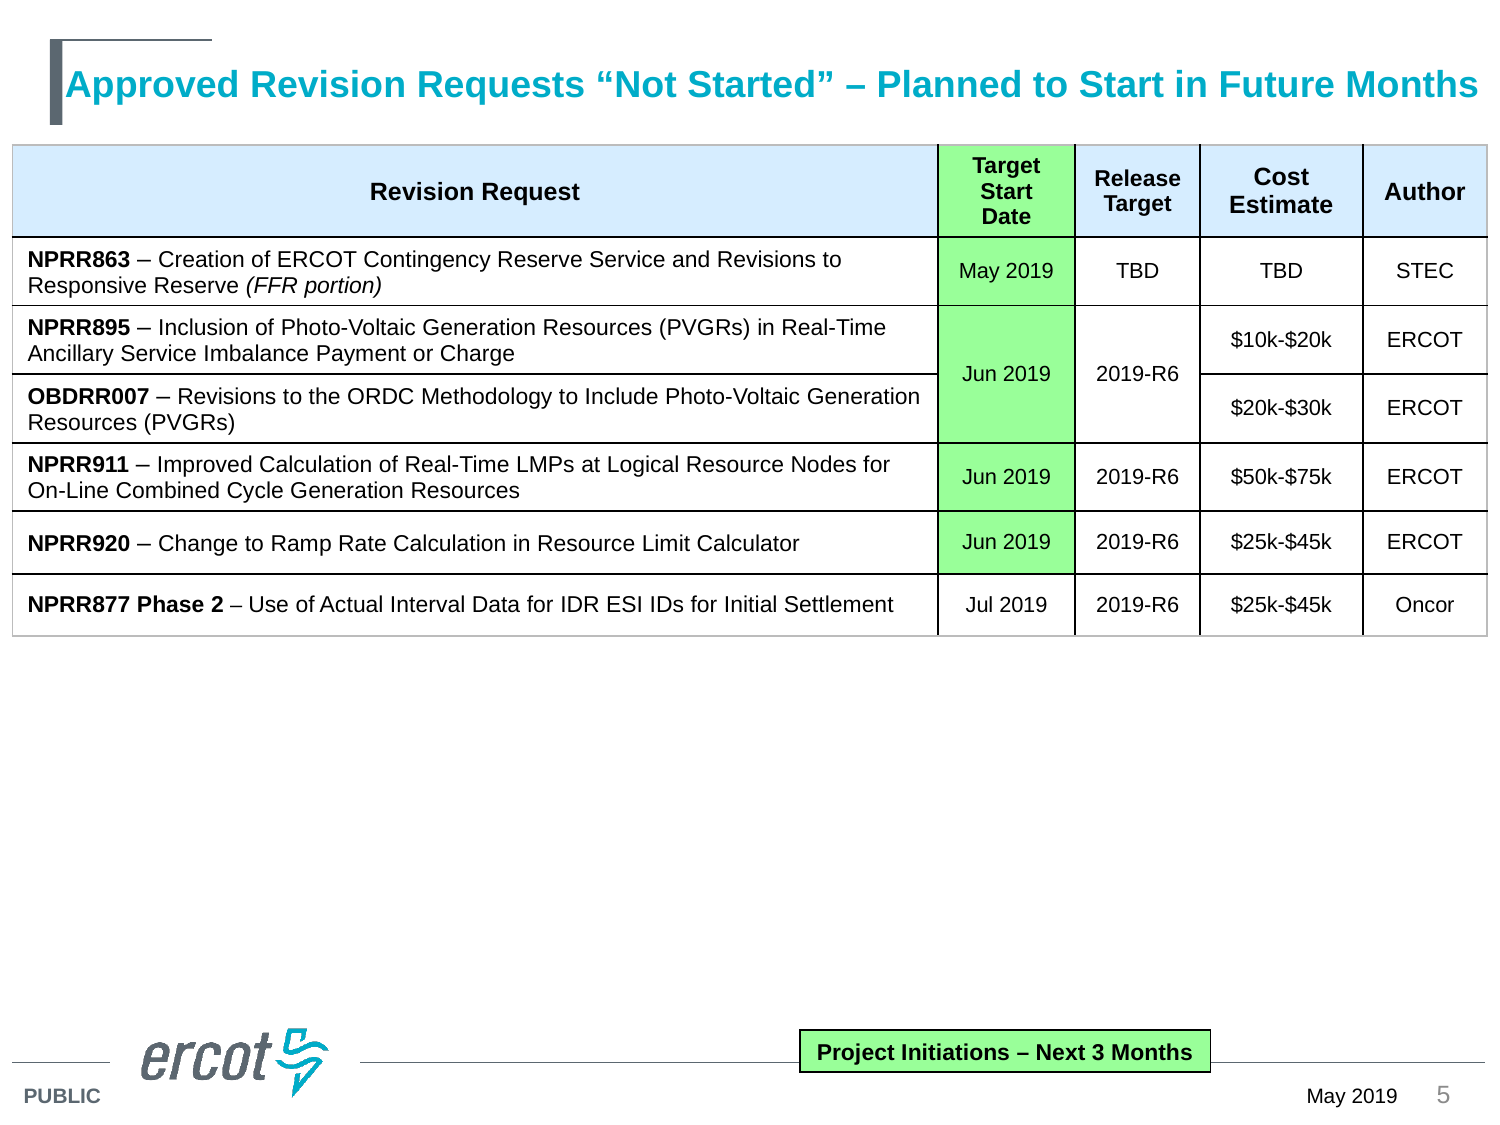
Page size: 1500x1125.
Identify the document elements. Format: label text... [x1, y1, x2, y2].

table_header Cost Estimate [1201, 146, 1362, 236]
table_cell $20k-$30k [1201, 375, 1362, 442]
table_cell $10k-$20k [1201, 306, 1362, 373]
table_cell Jul 2019 [939, 575, 1074, 635]
table_cell NPRR895 – Inclusion of Photo-Voltaic Generation Resources (PVGRs) in Real-Time Ancillary Service Imbalance Payment or Charge [13, 306, 937, 373]
table_cell NPRR877 Phase 2 – Use of Actual Interval Data for IDR ESI IDs for Initial Settlement [13, 575, 937, 635]
table_cell STEC [1364, 238, 1486, 305]
table_header Target Start Date [939, 146, 1074, 236]
table_cell $25k-$45k [1201, 575, 1362, 635]
table_cell 2019-R6 [1076, 306, 1199, 442]
table_cell Jun 2019 [939, 444, 1074, 510]
table_cell OBDRR007 – Revisions to the ORDC Methodology to Include Photo-Voltaic Generation Resources (PVGRs) [13, 375, 937, 442]
table_header Release Target [1076, 146, 1199, 236]
table_cell ERCOT [1364, 306, 1486, 373]
table_cell 2019-R6 [1076, 444, 1199, 510]
table_cell $50k-$75k [1201, 444, 1362, 510]
text_box Project Initiations – Next 3 Months [800, 1029, 1211, 1073]
table_cell TBD [1201, 238, 1362, 305]
table_cell May 2019 [939, 238, 1074, 305]
picture [137, 1024, 332, 1100]
table_cell Jun 2019 [939, 306, 1074, 442]
table_cell Jun 2019 [939, 512, 1074, 573]
table_cell Oncor [1364, 575, 1486, 635]
table_cell $25k-$45k [1201, 512, 1362, 573]
table_cell NPRR911 – Improved Calculation of Real-Time LMPs at Logical Resource Nodes for On-Line Combined Cycle Generation Resources [13, 444, 937, 510]
table_header Revision Request [13, 146, 937, 236]
table_cell ERCOT [1364, 444, 1486, 510]
table_cell NPRR863 – Creation of ERCOT Contingency Reserve Service and Revisions to Responsive Reserve (FFR portion) [13, 238, 937, 305]
title Approved Revision Requests “Not Started” – Planned to Start in Future Months [50, 52, 1500, 125]
table_header Author [1364, 146, 1486, 236]
table_cell TBD [1076, 238, 1199, 305]
slide_number 5 [1412, 1076, 1475, 1112]
table_cell ERCOT [1364, 375, 1486, 442]
table_cell NPRR920 – Change to Ramp Rate Calculation in Resource Limit Calculator [13, 512, 937, 573]
table_cell 2019-R6 [1076, 575, 1199, 635]
table_cell ERCOT [1364, 512, 1486, 573]
table_cell 2019-R6 [1076, 512, 1199, 573]
